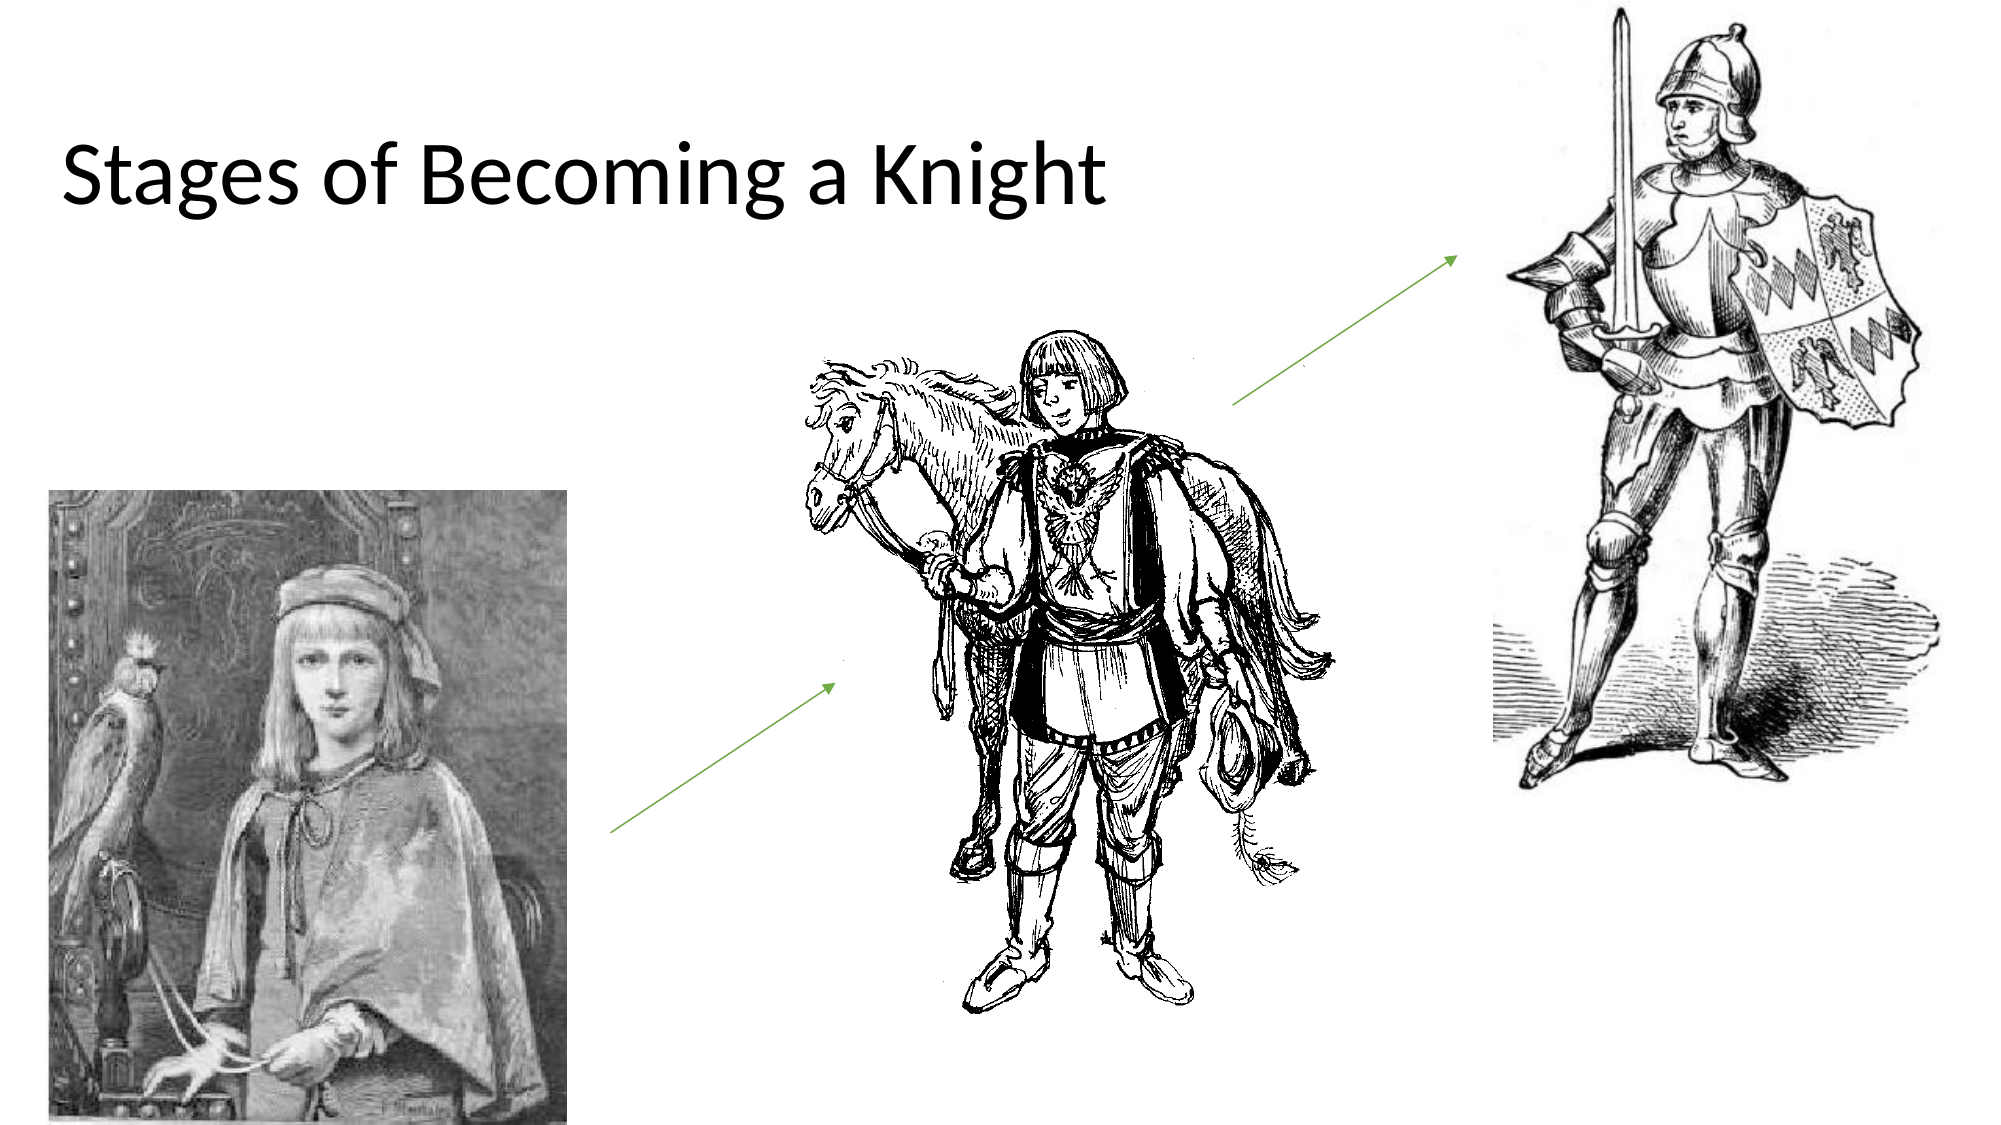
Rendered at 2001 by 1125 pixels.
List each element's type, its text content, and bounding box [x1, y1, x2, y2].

picture [784, 329, 1338, 1014]
picture [45, 490, 567, 1125]
title Stages of Becoming a Knight [46, 94, 1197, 256]
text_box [610, 682, 836, 834]
picture [1493, 0, 1945, 796]
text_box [1232, 254, 1458, 406]
